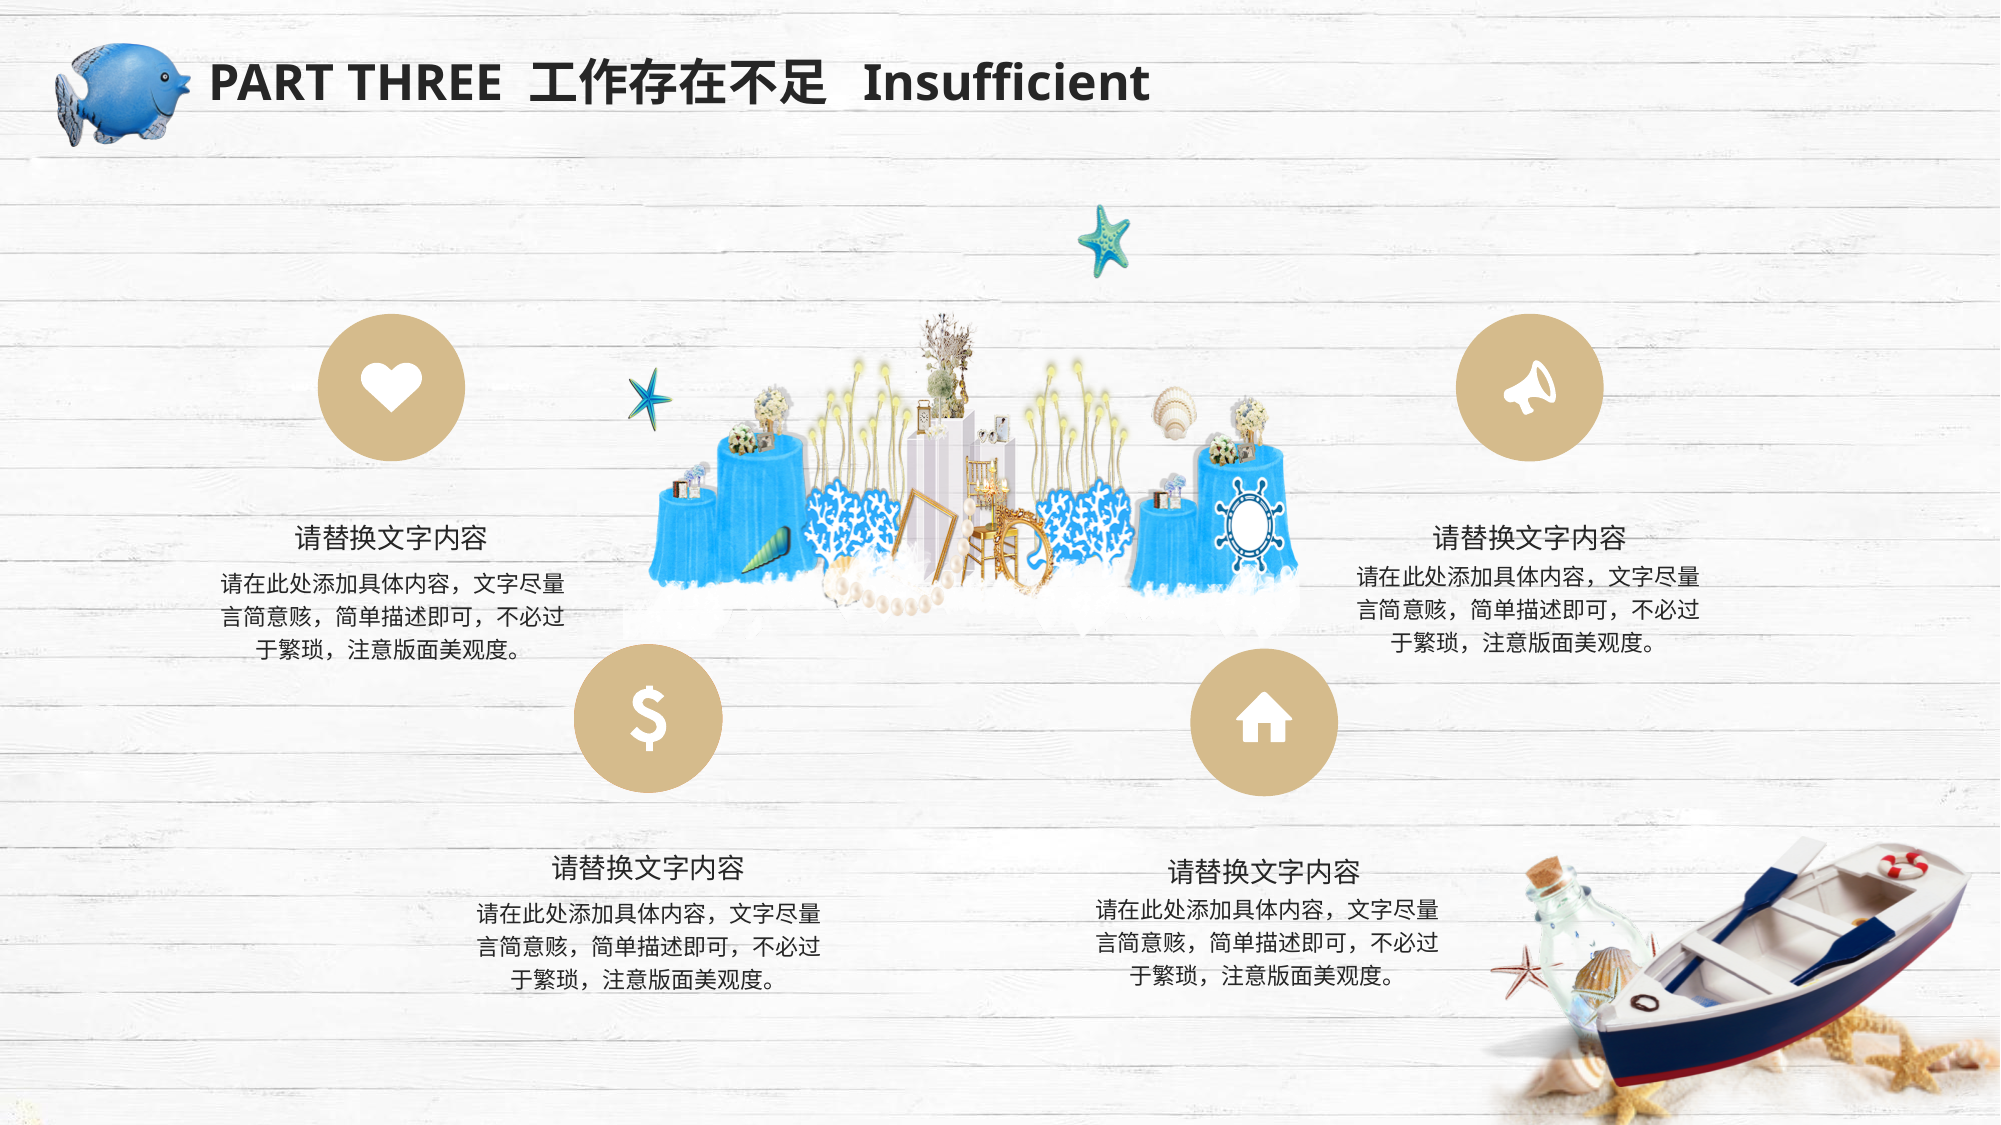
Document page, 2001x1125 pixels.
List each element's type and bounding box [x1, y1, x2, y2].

picture [0, 0, 2000, 1125]
text_box [1435, 823, 2000, 1125]
